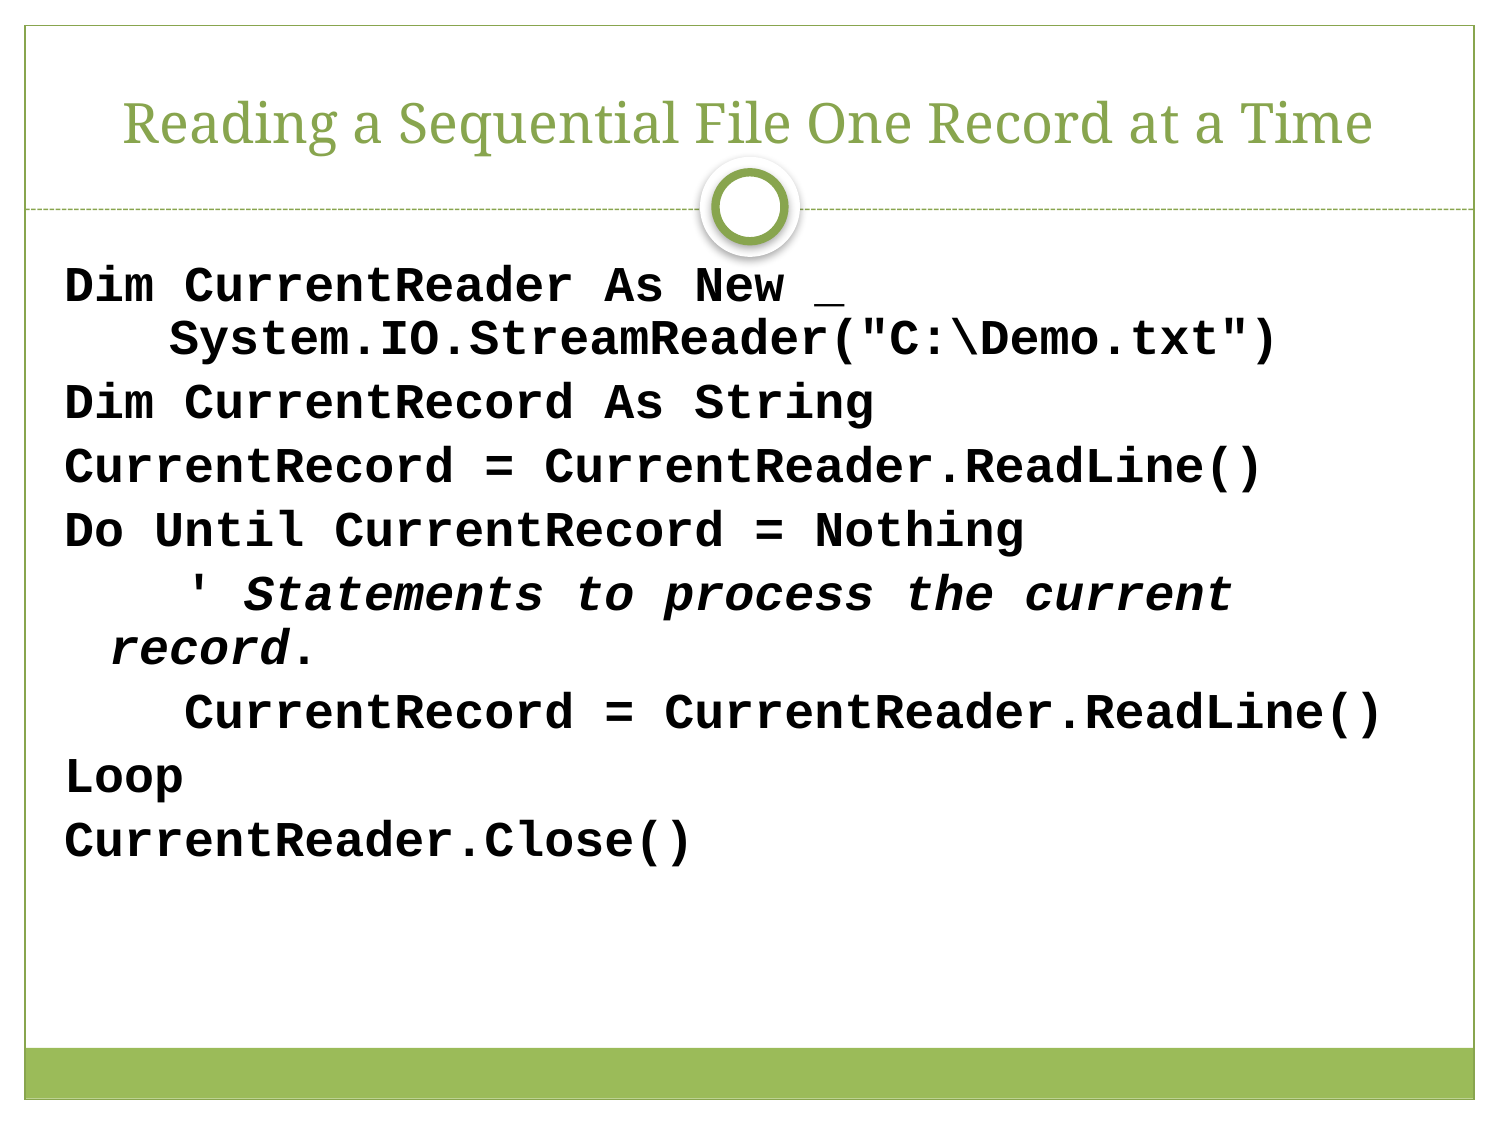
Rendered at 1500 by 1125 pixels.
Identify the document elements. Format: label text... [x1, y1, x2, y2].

title Reading a Sequential File One Record at a Time [49, 37, 1450, 162]
list Dim CurrentReader As New _ System.IO.StreamReader("C:\Demo.txt") Dim CurrentRecord As String CurrentRecord = CurrentReader.ReadLine() Do Until CurrentRecord = Nothing ' Statements to process the current record. CurrentRecord = CurrentReader.ReadLine() Loop CurrentReader.Close() [49, 250, 1445, 1001]
